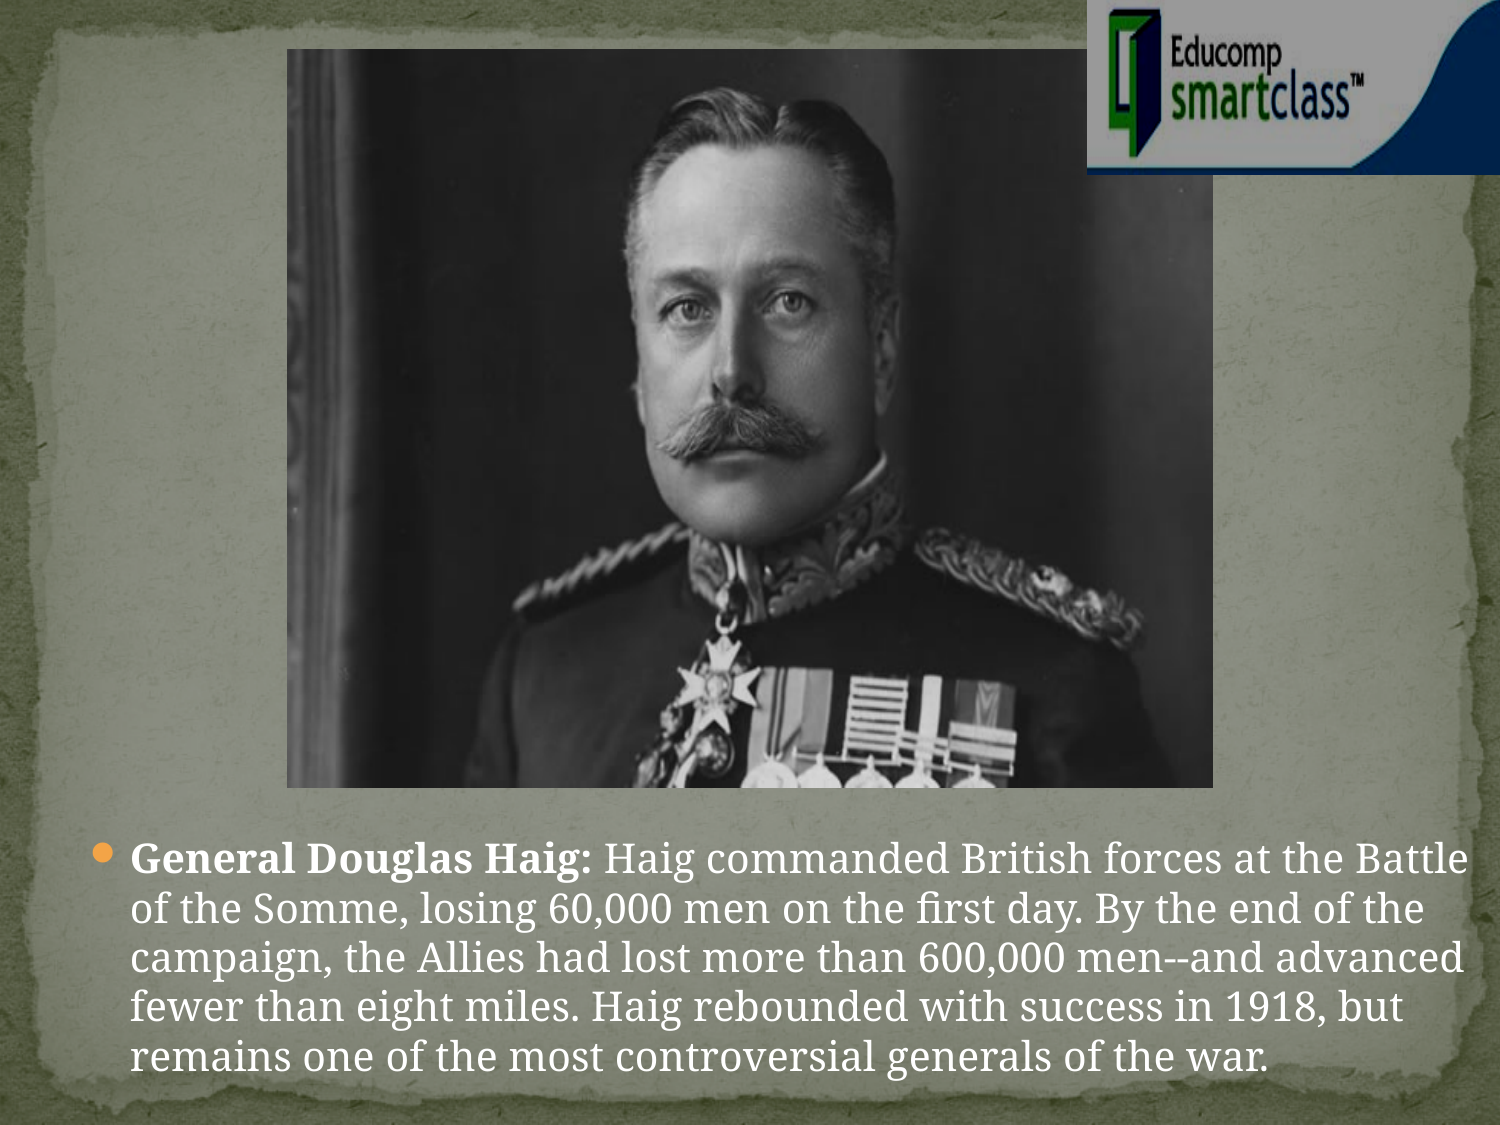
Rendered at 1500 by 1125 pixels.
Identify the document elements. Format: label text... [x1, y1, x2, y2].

picture [287, 0, 1500, 788]
list General Douglas Haig: Haig commanded British forces at the Battle of the Somme, losing 60,000 men on the first day. By the end of the campaign, the Allies had lost more than 600,000 men--and advanced fewer than eight miles. Haig rebounded with success in 1918, but remains one of the most controversial generals of the war. [75, 825, 1500, 1125]
